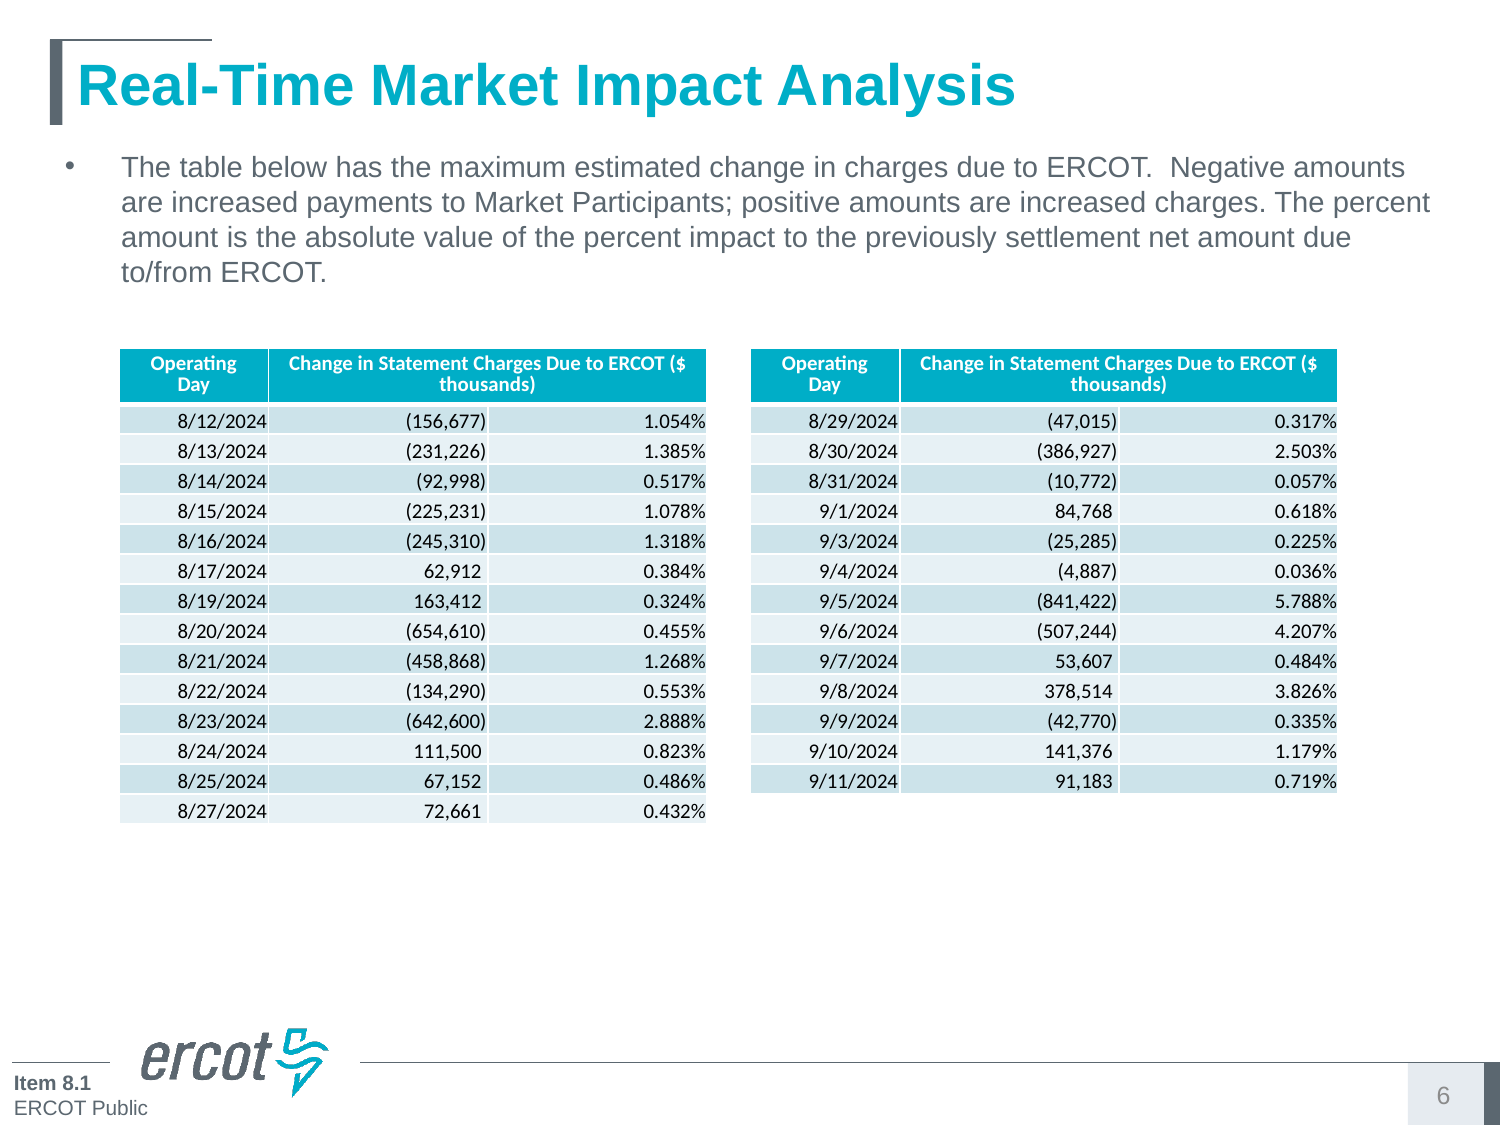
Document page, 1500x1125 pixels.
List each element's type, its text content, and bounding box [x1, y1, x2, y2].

table_cell (47,015) [901, 407, 1118, 433]
table_cell 1.385% [489, 435, 706, 463]
table_cell (42,770) [901, 705, 1118, 733]
table_header Operating Day [751, 349, 899, 402]
slide_number 6 [1400, 1076, 1488, 1113]
table_cell (225,231) [269, 495, 487, 523]
table_cell 4.207% [1120, 615, 1337, 643]
table_cell 8/15/2024 [120, 495, 268, 523]
table_cell 67,152 [269, 765, 487, 793]
table_cell 0.036% [1120, 555, 1337, 583]
table_cell 8/30/2024 [751, 435, 899, 463]
table_cell (25,285) [901, 525, 1118, 553]
table_cell 1.268% [489, 645, 706, 673]
table_cell 9/1/2024 [751, 495, 899, 523]
table_cell 8/19/2024 [120, 585, 268, 613]
table_cell 8/25/2024 [120, 765, 268, 793]
table_cell 2.888% [489, 705, 706, 733]
table_cell 0.719% [1120, 765, 1337, 793]
table_cell (4,887) [901, 555, 1118, 583]
list The table below has the maximum estimated change in charges due to ERCOT. Negative amounts are increased payments to Market Participants; positive amounts are increased charges. The percent amount is the absolute value of the percent impact to the previously settlement net amount due to/from ERCOT. [50, 140, 1450, 1000]
table_cell 8/23/2024 [120, 705, 268, 733]
table_cell 9/11/2024 [751, 765, 899, 793]
table_cell 9/4/2024 [751, 555, 899, 583]
table_cell (507,244) [901, 615, 1118, 643]
table_cell 0.384% [489, 555, 706, 583]
table_cell 1.078% [489, 495, 706, 523]
table_cell (156,677) [269, 407, 487, 433]
table_cell 8/14/2024 [120, 465, 268, 493]
table_cell 2.503% [1120, 435, 1337, 463]
table_cell 1.179% [1120, 735, 1337, 763]
table_cell (231,226) [269, 435, 487, 463]
table_cell 9/3/2024 [751, 525, 899, 553]
table_cell 0.432% [489, 795, 706, 823]
table_cell 0.324% [489, 585, 706, 613]
table_cell 62,912 [269, 555, 487, 583]
table_cell 0.517% [489, 465, 706, 493]
table_cell 8/20/2024 [120, 615, 268, 643]
table_cell 0.484% [1120, 645, 1337, 673]
table_cell 5.788% [1120, 585, 1337, 613]
table_cell 111,500 [269, 735, 487, 763]
table_cell 8/12/2024 [120, 407, 268, 433]
table_cell 0.317% [1120, 407, 1337, 433]
table_cell 1.054% [489, 407, 706, 433]
table_cell 53,607 [901, 645, 1118, 673]
table_cell (458,868) [269, 645, 487, 673]
table_cell 9/5/2024 [751, 585, 899, 613]
table_cell (386,927) [901, 435, 1118, 463]
table_cell 9/9/2024 [751, 705, 899, 733]
table_cell 8/22/2024 [120, 675, 268, 703]
table_cell 163,412 [269, 585, 487, 613]
table_cell 0.455% [489, 615, 706, 643]
table_cell 9/7/2024 [751, 645, 899, 673]
table_header Change in Statement Charges Due to ERCOT ($ thousands) [269, 349, 706, 402]
table_cell 3.826% [1120, 675, 1337, 703]
table_cell 0.486% [489, 765, 706, 793]
table_cell 84,768 [901, 495, 1118, 523]
table_cell 0.225% [1120, 525, 1337, 553]
table_cell 8/31/2024 [751, 465, 899, 493]
picture [137, 1024, 332, 1100]
table_cell 8/17/2024 [120, 555, 268, 583]
table_cell 8/21/2024 [120, 645, 268, 673]
table_cell (10,772) [901, 465, 1118, 493]
table_cell 8/16/2024 [120, 525, 268, 553]
title Real-Time Market Impact Analysis [62, 39, 1450, 125]
table_cell 8/13/2024 [120, 435, 268, 463]
table_cell 9/8/2024 [751, 675, 899, 703]
table_cell (92,998) [269, 465, 487, 493]
table_cell (245,310) [269, 525, 487, 553]
table_header Change in Statement Charges Due to ERCOT ($ thousands) [901, 349, 1337, 402]
table_cell (841,422) [901, 585, 1118, 613]
table_cell 0.335% [1120, 705, 1337, 733]
table_cell 8/29/2024 [751, 407, 899, 433]
table_cell 91,183 [901, 765, 1118, 793]
table_cell 8/24/2024 [120, 735, 268, 763]
table_cell 9/6/2024 [751, 615, 899, 643]
table_cell 378,514 [901, 675, 1118, 703]
table_cell 72,661 [269, 795, 487, 823]
table_cell 0.823% [489, 735, 706, 763]
table_cell 1.318% [489, 525, 706, 553]
table_cell 0.553% [489, 675, 706, 703]
table_cell 0.618% [1120, 495, 1337, 523]
table_header Operating Day [120, 349, 268, 402]
table_cell 141,376 [901, 735, 1118, 763]
table_cell 9/10/2024 [751, 735, 899, 763]
table_cell (642,600) [269, 705, 487, 733]
table_cell 8/27/2024 [120, 795, 268, 823]
table_cell (654,610) [269, 615, 487, 643]
table_cell (134,290) [269, 675, 487, 703]
table_cell 0.057% [1120, 465, 1337, 493]
